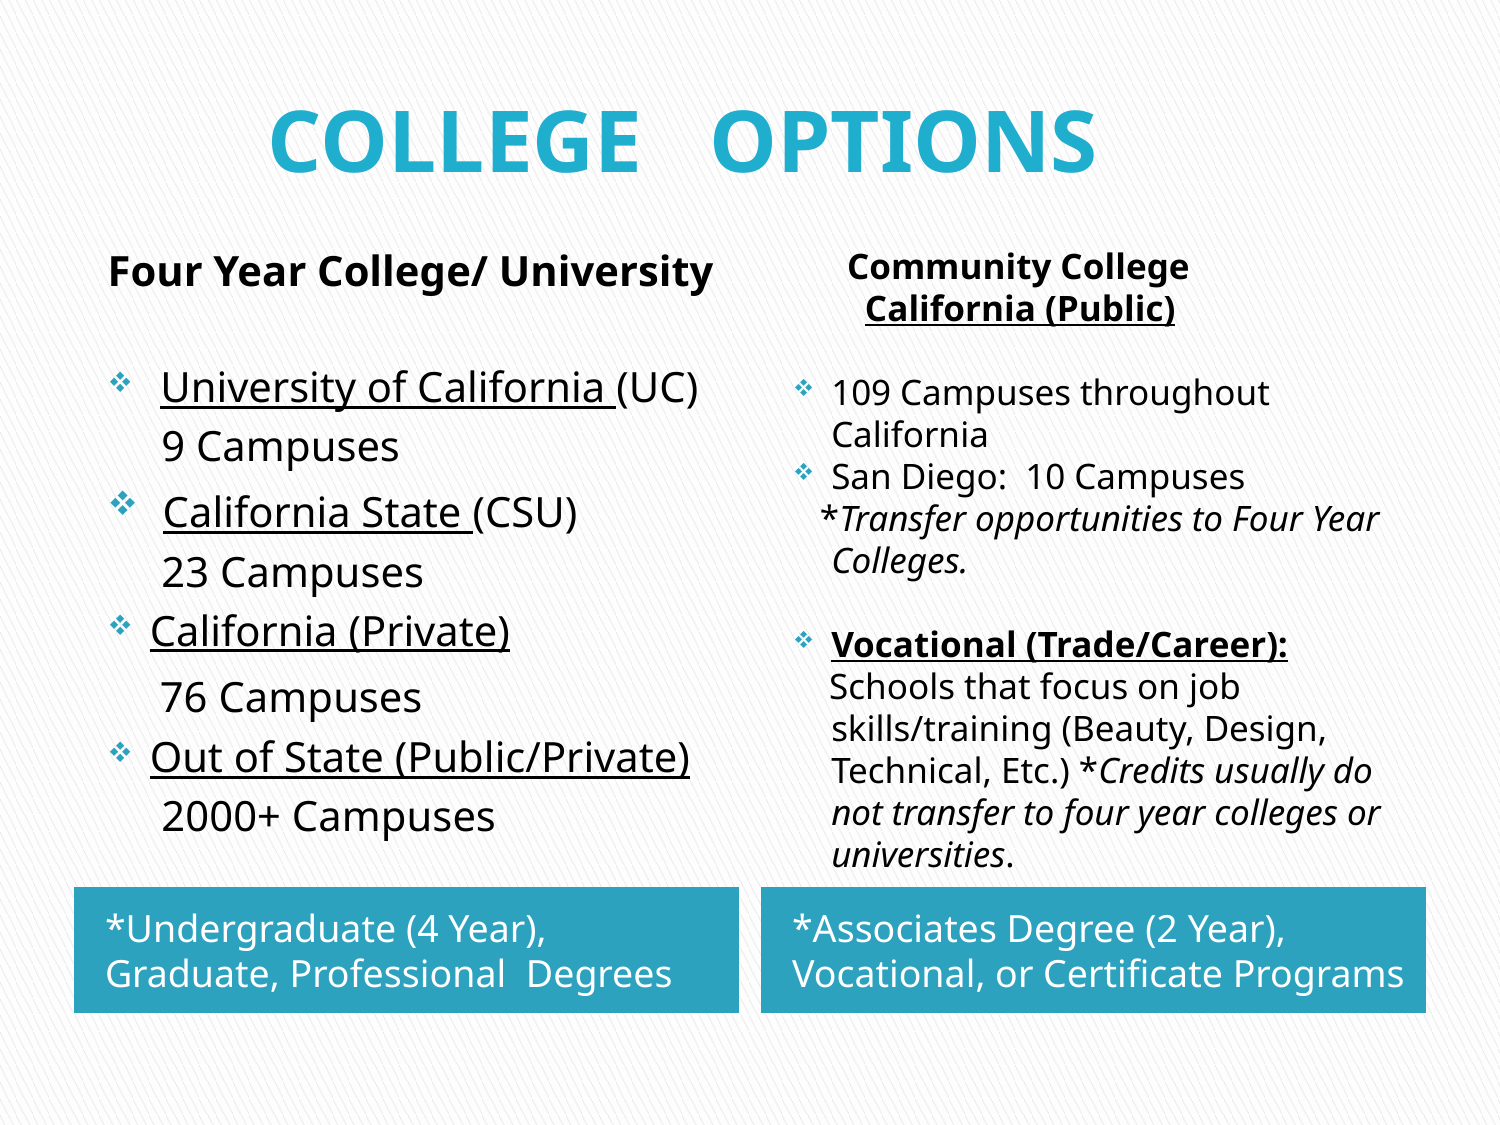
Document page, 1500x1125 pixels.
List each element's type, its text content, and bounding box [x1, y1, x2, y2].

list *Undergraduate (4 Year), Graduate, Professional Degrees [74, 887, 739, 1013]
list Community College California (Public) 109 Campuses throughout California San Diego: 10 Campuses *Transfer opportunities to Four Year Colleges. Vocational (Trade/Career): Schools that focus on job skills/training (Beauty, Design, Technical, Etc.) *Credits usually do not transfer to four year colleges or universities. [761, 236, 1425, 884]
list *Associates Degree (2 Year), Vocational, or Certificate Programs [761, 887, 1426, 1013]
list Four Year College/ University University of California (UC) 9 Campuses California State (CSU) 23 Campuses California (Private) 76 Campuses Out of State (Public/Private) 2000+ Campuses [75, 236, 738, 884]
title COLLEGE OPTIONS [75, 44, 1425, 233]
